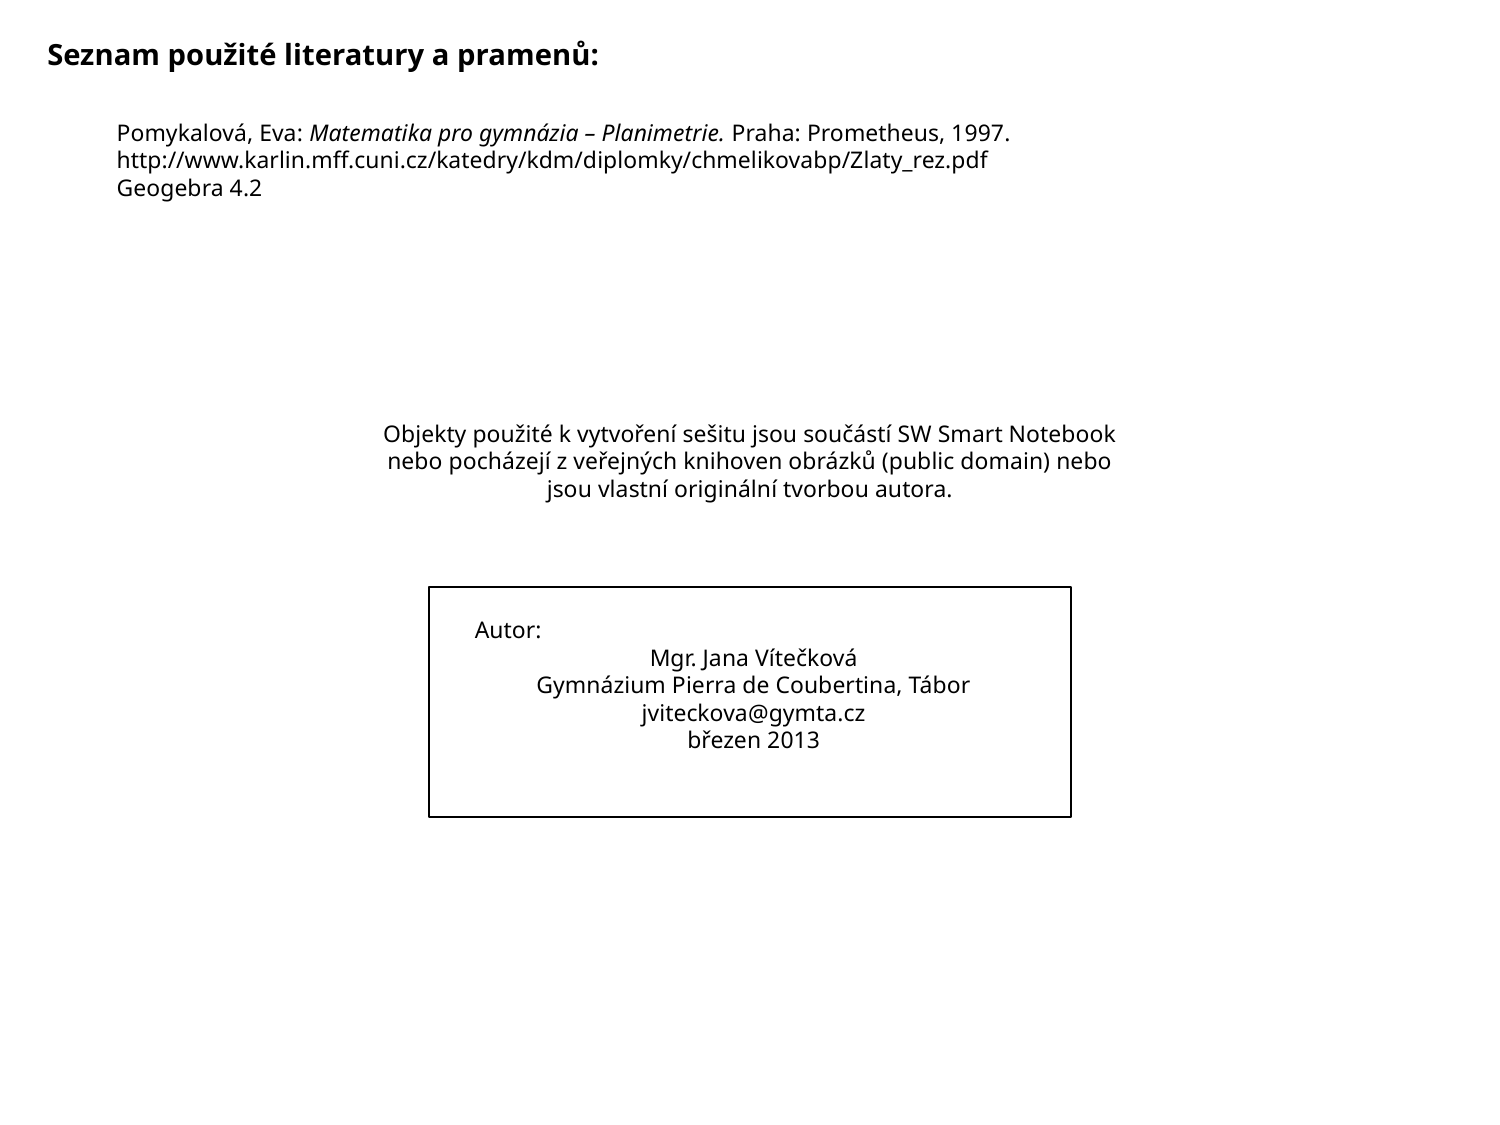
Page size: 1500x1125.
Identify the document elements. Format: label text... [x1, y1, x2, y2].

text_box Objekty použité k vytvoření sešitu jsou součástí SW Smart Notebook nebo pocházejí z veřejných knihoven obrázků (public domain) nebo jsou vlastní originální tvorbou autora. [363, 412, 1137, 509]
text_box Seznam použité literatury a pramenů: [33, 29, 762, 79]
text_box [427, 585, 1073, 819]
text_box Autor: Mgr. Jana Vítečková Gymnázium Pierra de Coubertina, Tábor jviteckova@gymta.cz březen 2013 [461, 609, 1047, 761]
text_box Pomykalová, Eva: Matematika pro gymnázia – Planimetrie. Praha: Prometheus, 1997. http://www.karlin.mff.cuni.cz/katedry/kdm/diplomky/chmelikovabp/Zlaty_rez.pdf Geogebra 4.2 [103, 84, 1424, 208]
